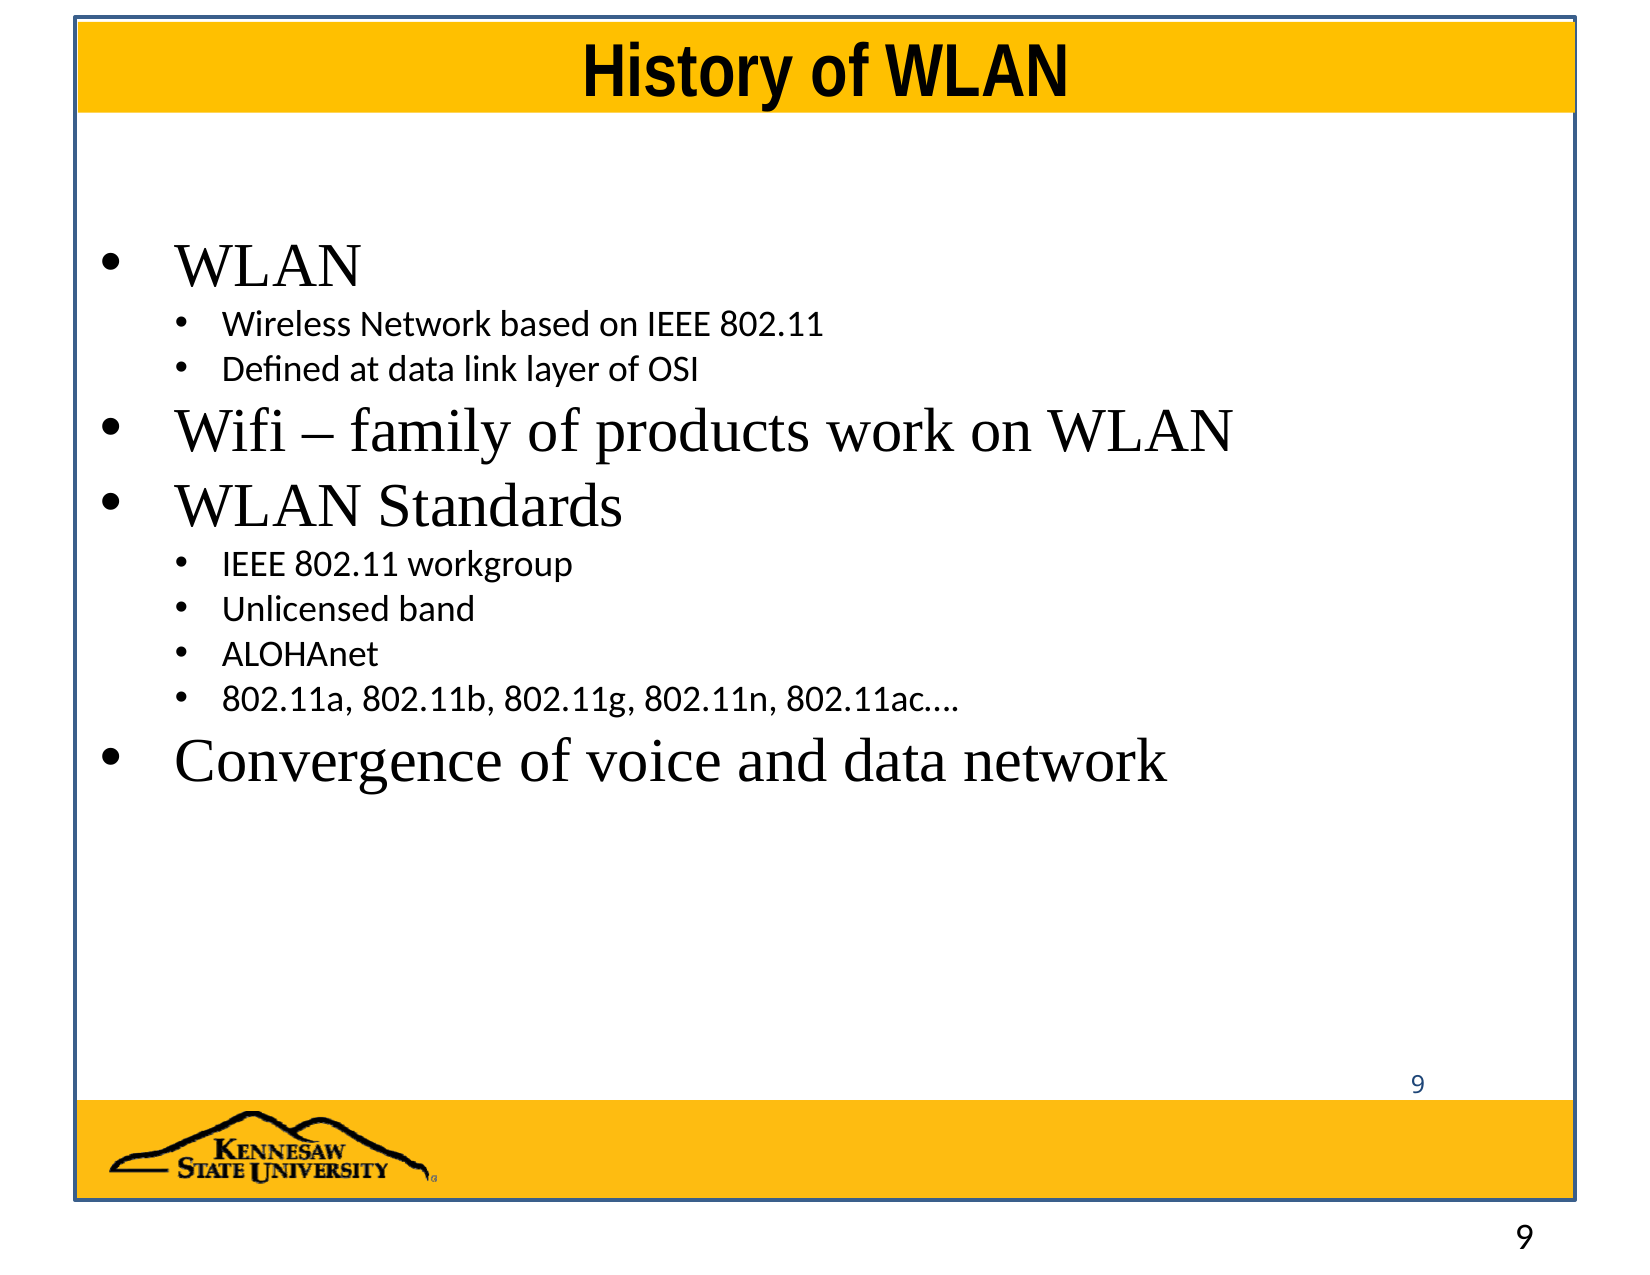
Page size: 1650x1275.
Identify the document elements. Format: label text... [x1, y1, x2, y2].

title History of WLAN [77, 21, 1575, 113]
picture [108, 1111, 437, 1184]
slide_number 9 [1299, 1042, 1425, 1103]
list WLAN Wireless Network based on IEEE 802.11 Defined at data link layer of OSI Wifi – family of products work on WLAN WLAN Standards IEEE 802.11 workgroup Unlicensed band ALOHAnet 802.11a, 802.11b, 802.11g, 802.11n, 802.11ac…. Convergence of voice and data network [99, 223, 1550, 1032]
